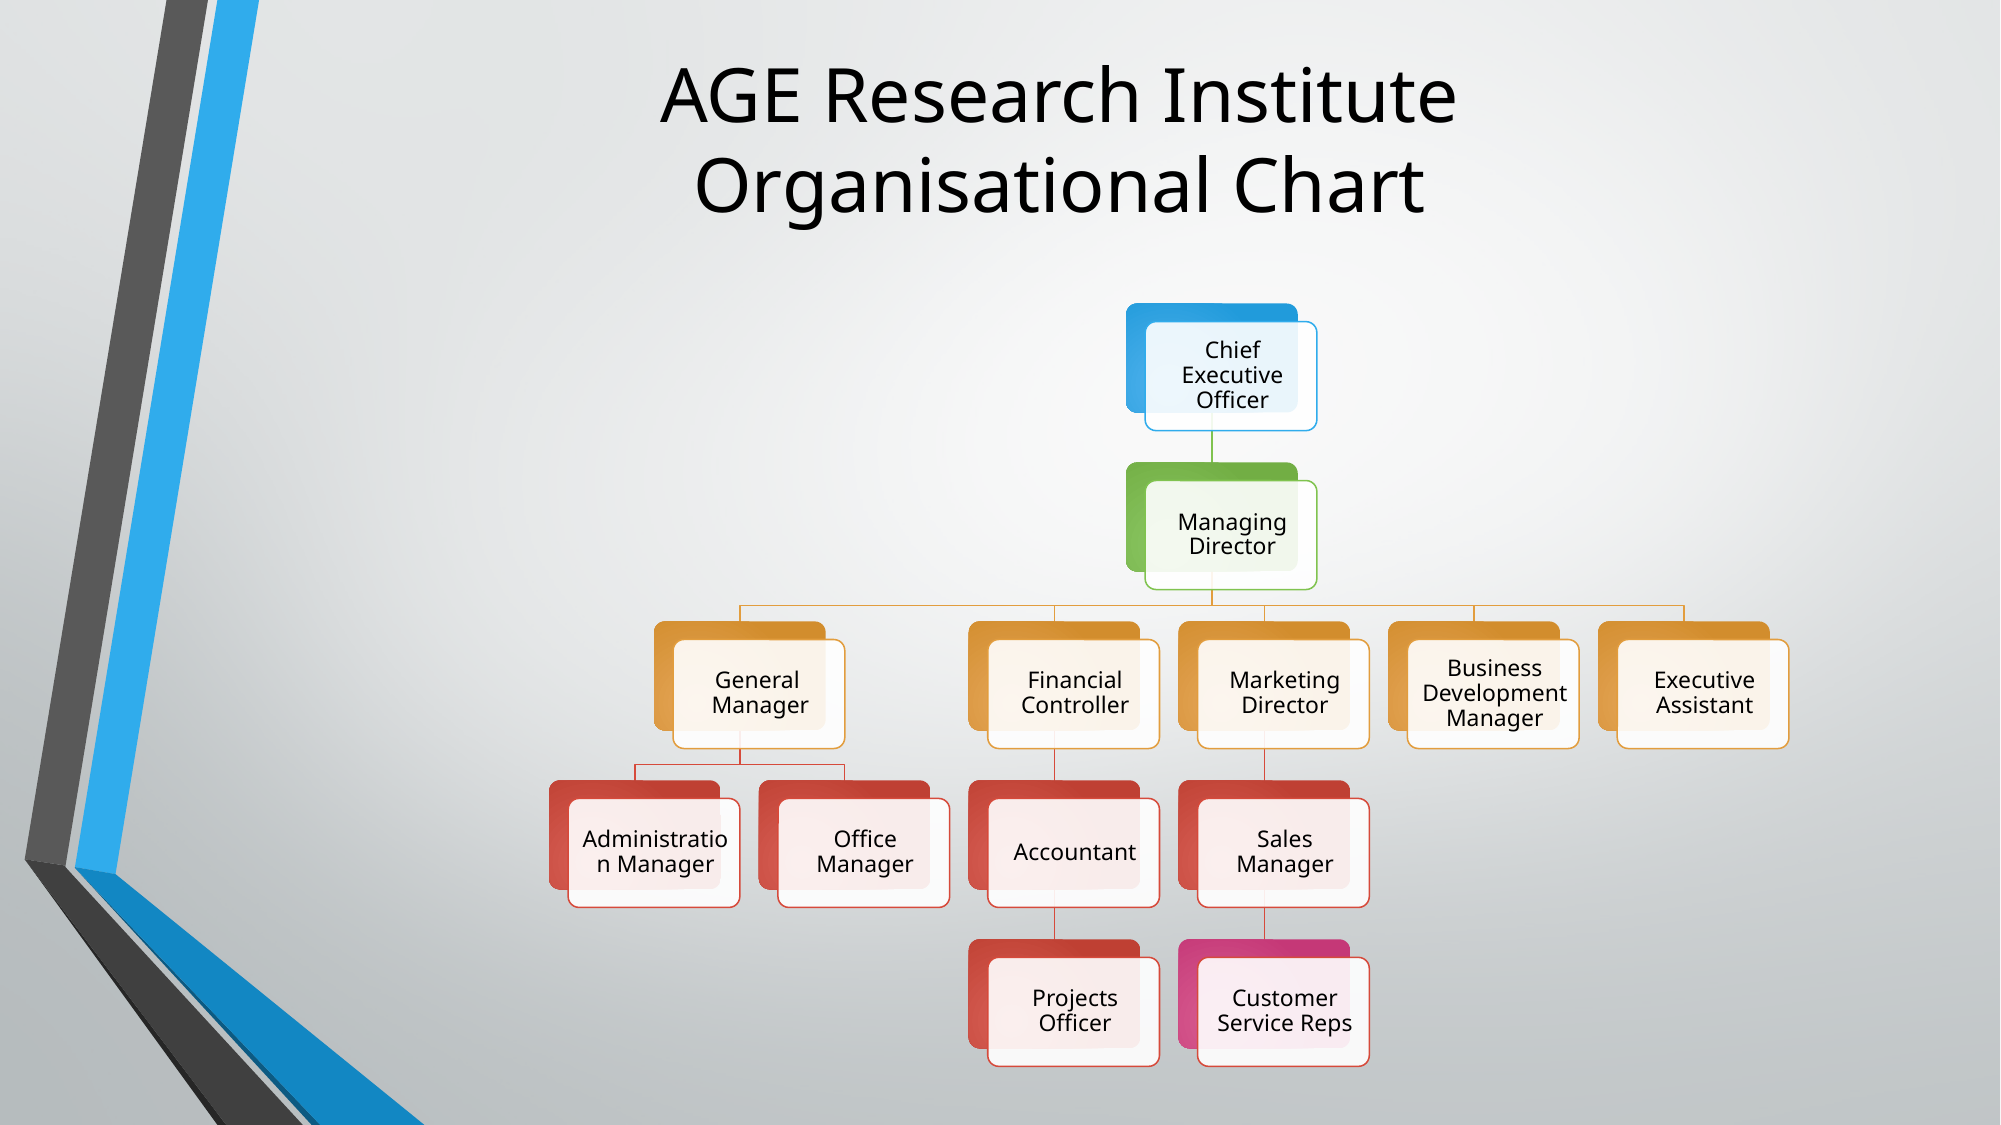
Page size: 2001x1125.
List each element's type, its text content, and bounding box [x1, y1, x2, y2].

title AGE Research Institute Organisational Chart [238, 38, 1882, 327]
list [548, 300, 1790, 1069]
